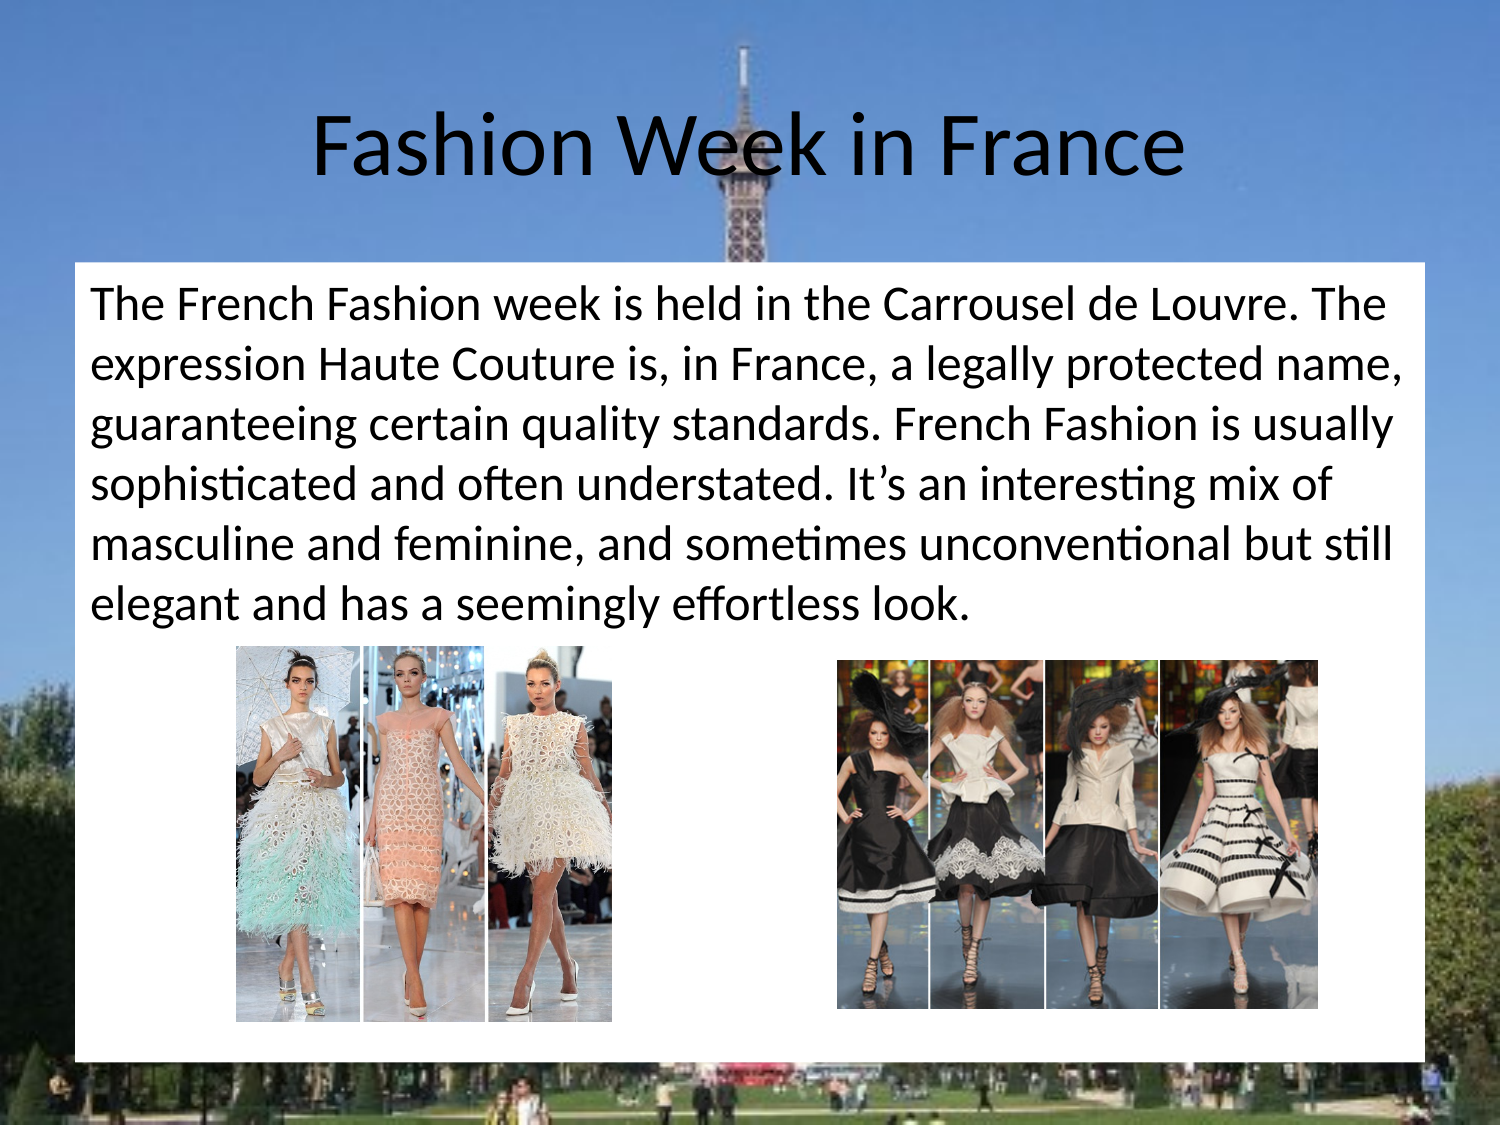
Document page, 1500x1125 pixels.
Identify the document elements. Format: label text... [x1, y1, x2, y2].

title Fashion Week in France [74, 44, 1426, 233]
picture [0, 0, 1500, 1125]
list The French Fashion week is held in the Carrousel de Louvre. The expression Haute Couture is, in France, a legally protected name, guaranteeing certain quality standards. French Fashion is usually sophisticated and often understated. It’s an interesting mix of masculine and feminine, and sometimes unconventional but still elegant and has a seemingly effortless look. [74, 262, 1426, 1063]
